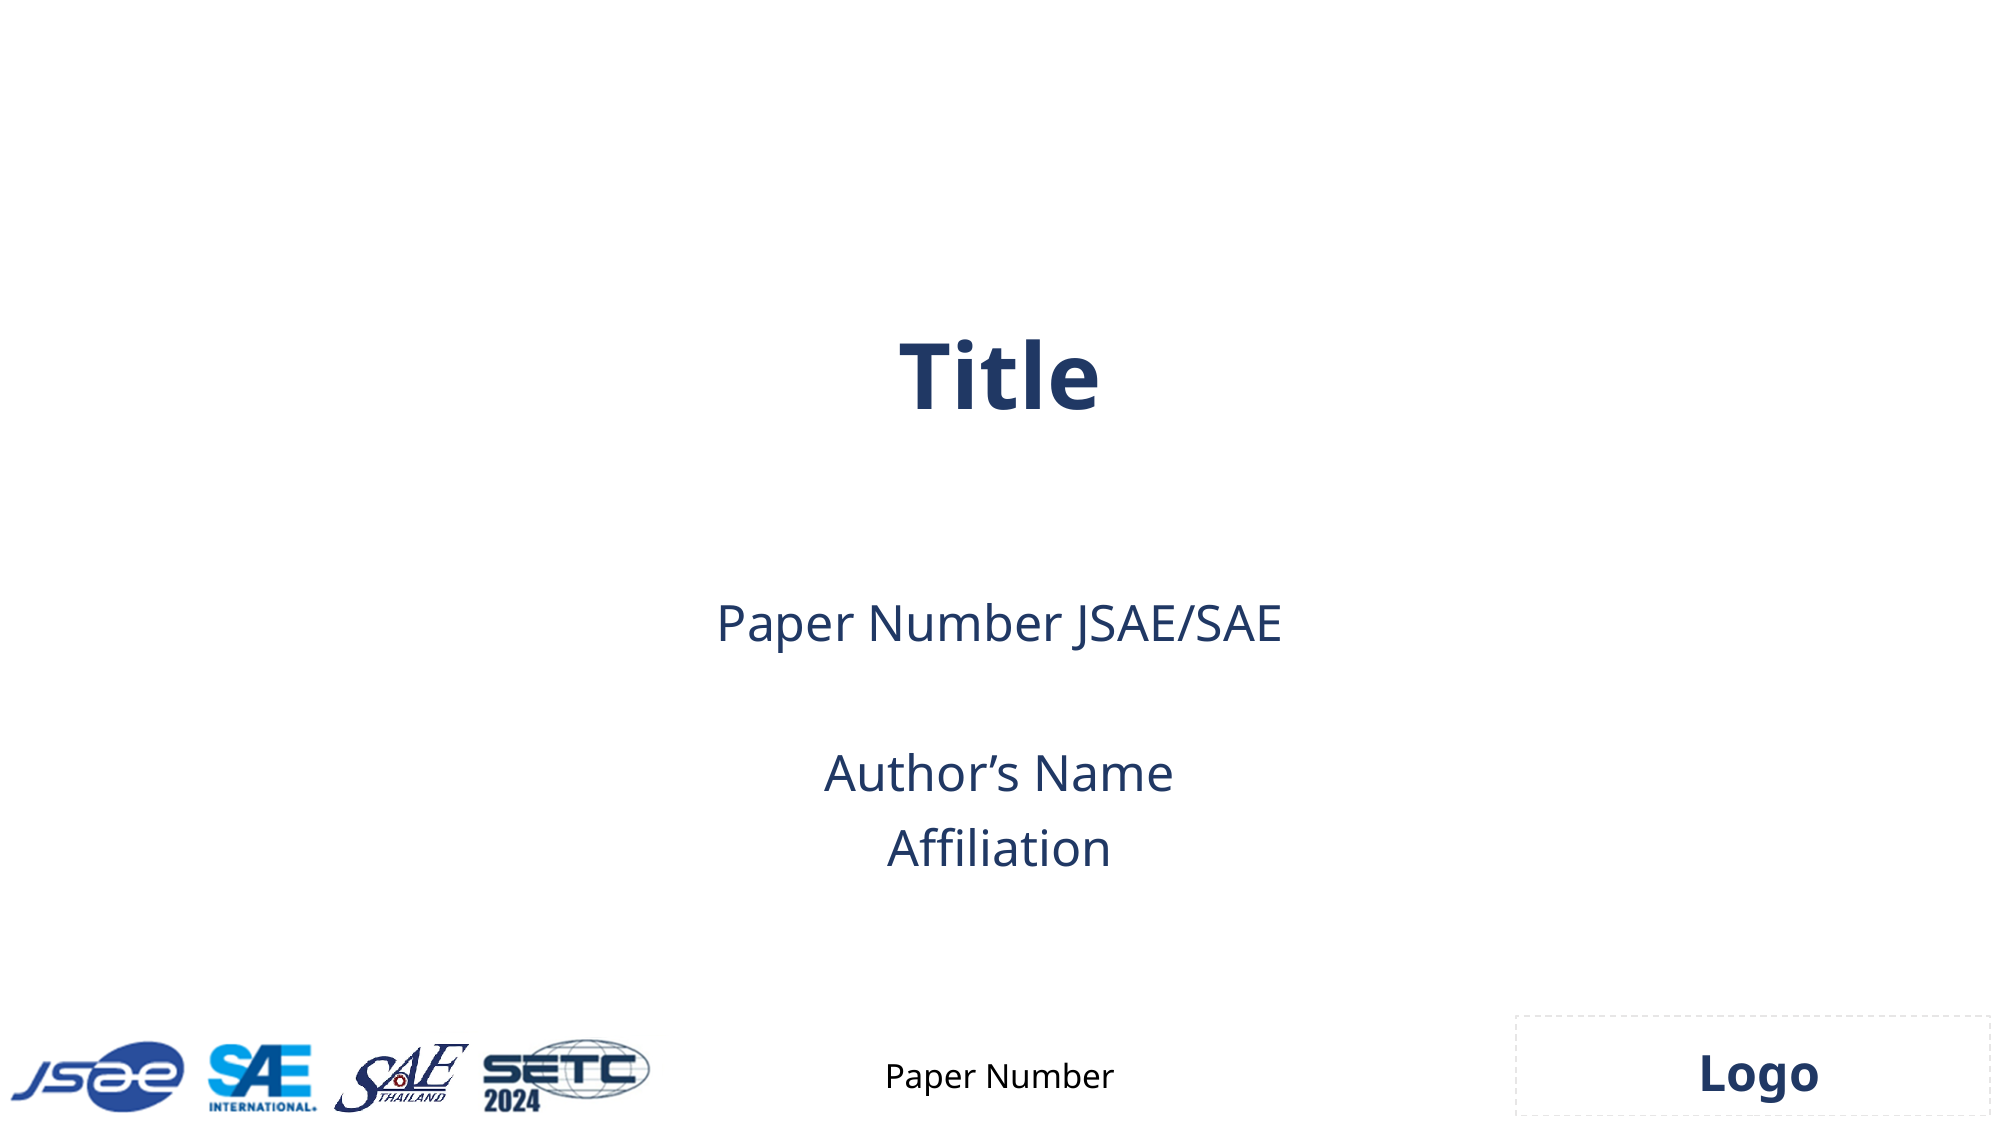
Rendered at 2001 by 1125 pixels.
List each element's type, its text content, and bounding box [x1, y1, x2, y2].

title Title [249, 184, 1750, 576]
text_box Logo [1516, 1016, 1991, 1116]
picture [1, 1031, 673, 1125]
subtitle Paper Number JSAE/SAE Author’s Name Affiliation [249, 590, 1750, 914]
